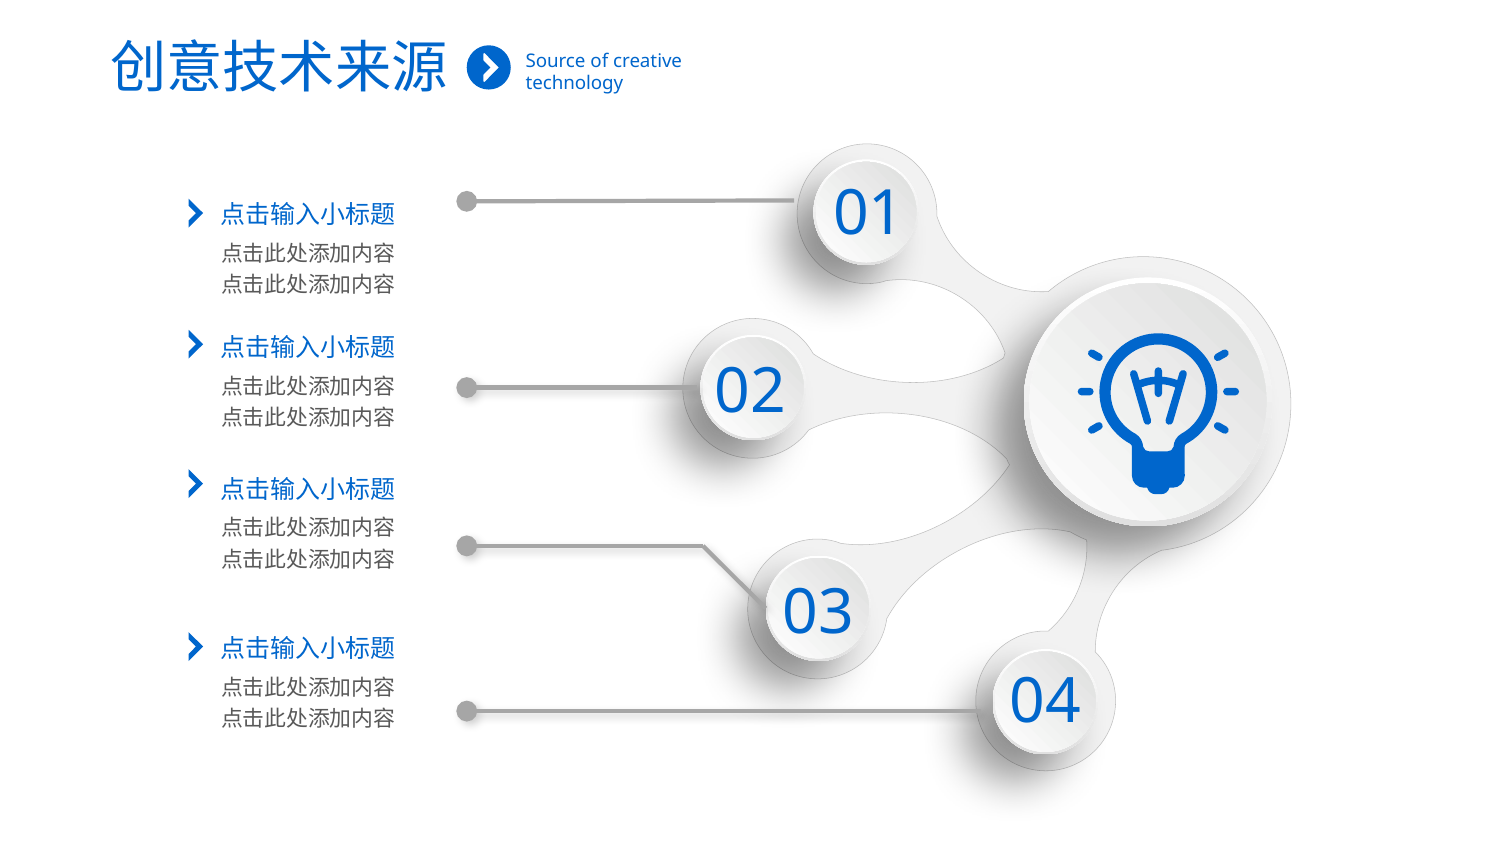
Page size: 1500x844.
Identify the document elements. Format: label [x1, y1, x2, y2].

text_box [678, 150, 1288, 768]
text_box [1077, 333, 1240, 495]
text_box [466, 545, 766, 609]
text_box [85, 23, 793, 107]
text_box [188, 191, 512, 306]
text_box [188, 625, 512, 740]
text_box [188, 324, 512, 439]
text_box [188, 465, 512, 581]
